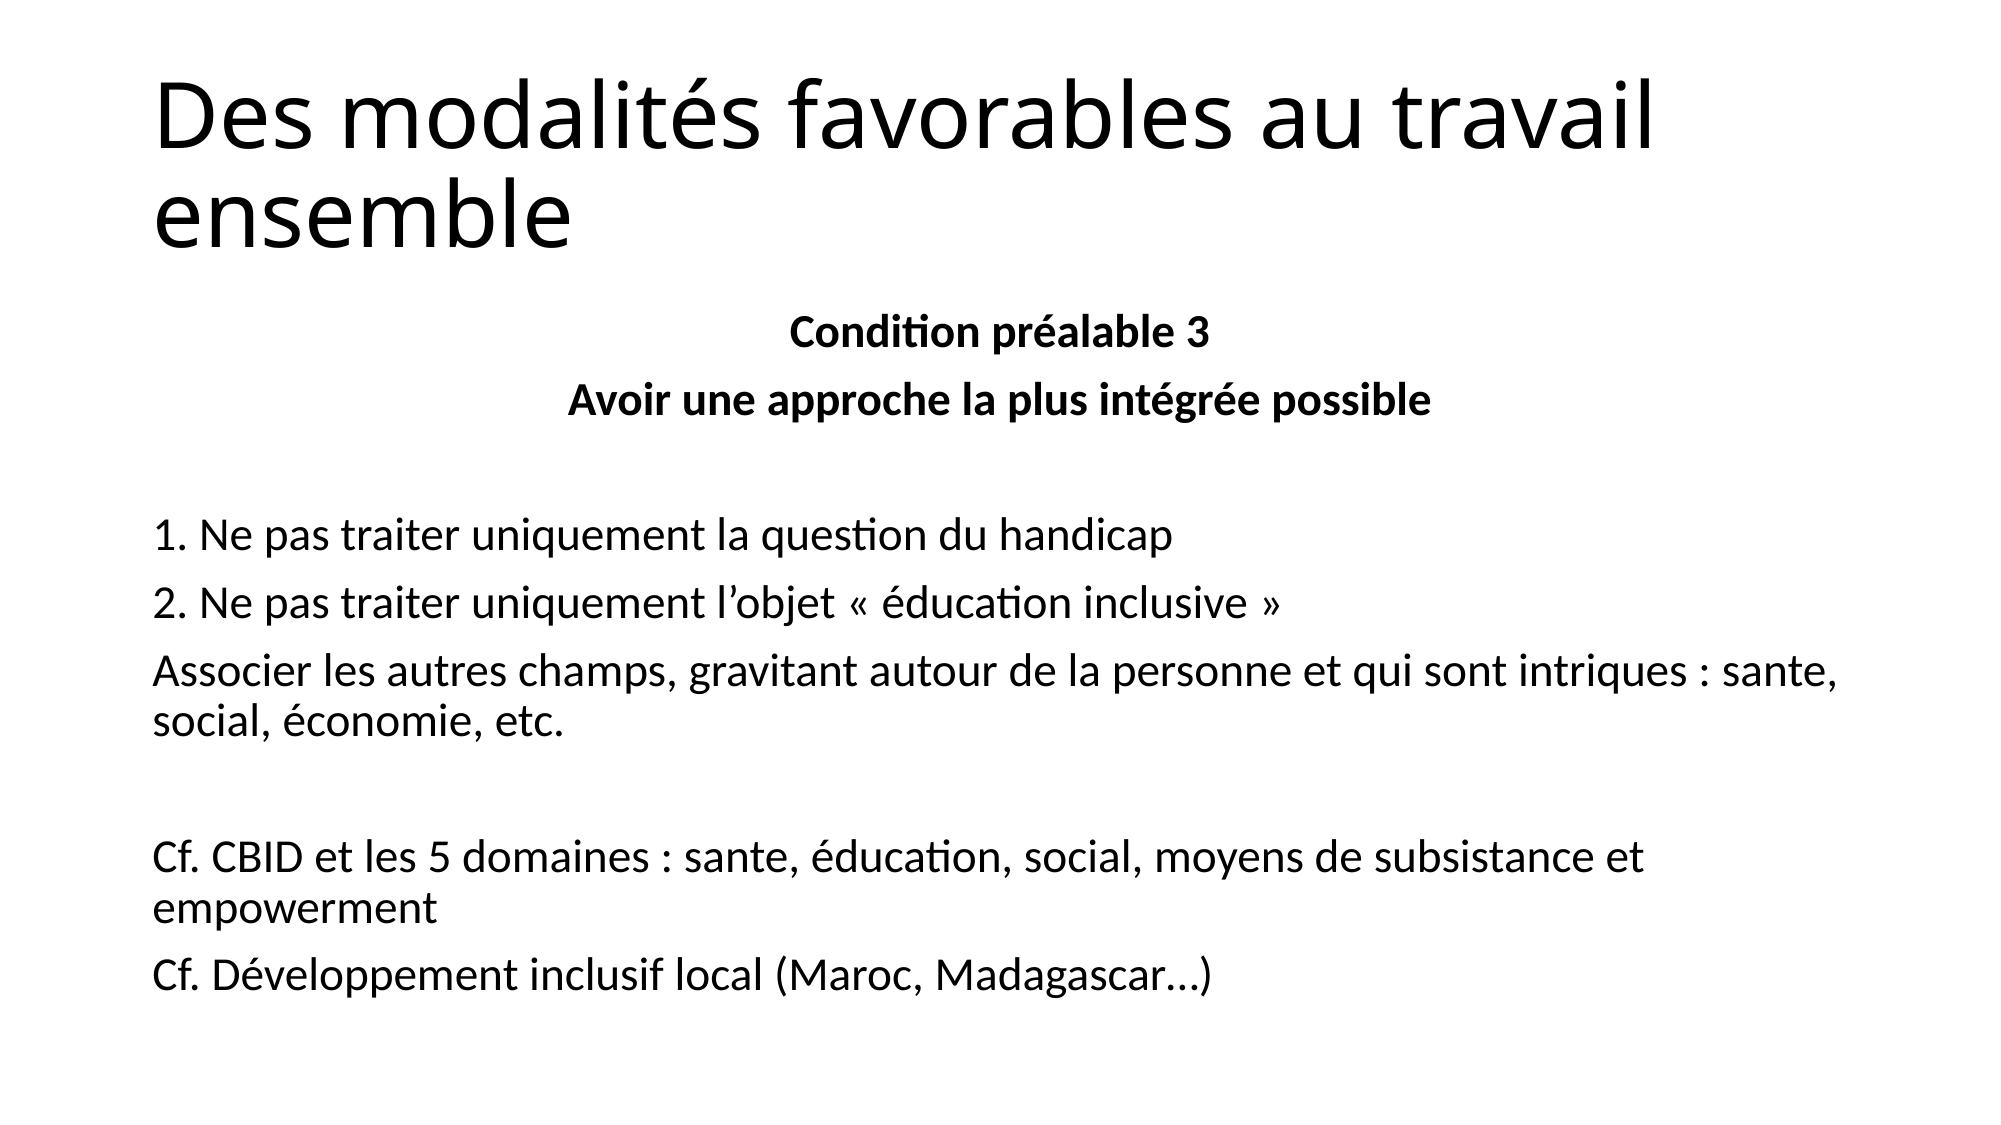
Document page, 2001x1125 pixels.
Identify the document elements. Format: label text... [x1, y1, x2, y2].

list Condition préalable 3 Avoir une approche la plus intégrée possible 1. Ne pas traiter uniquement la question du handicap 2. Ne pas traiter uniquement l’objet « éducation inclusive » Associer les autres champs, gravitant autour de la personne et qui sont intriques : sante, social, économie, etc. Cf. CBID et les 5 domaines : sante, éducation, social, moyens de subsistance et empowerment Cf. Développement inclusif local (Maroc, Madagascar…) [137, 299, 1863, 1014]
title Des modalités favorables au travail ensemble [137, 59, 1863, 278]
